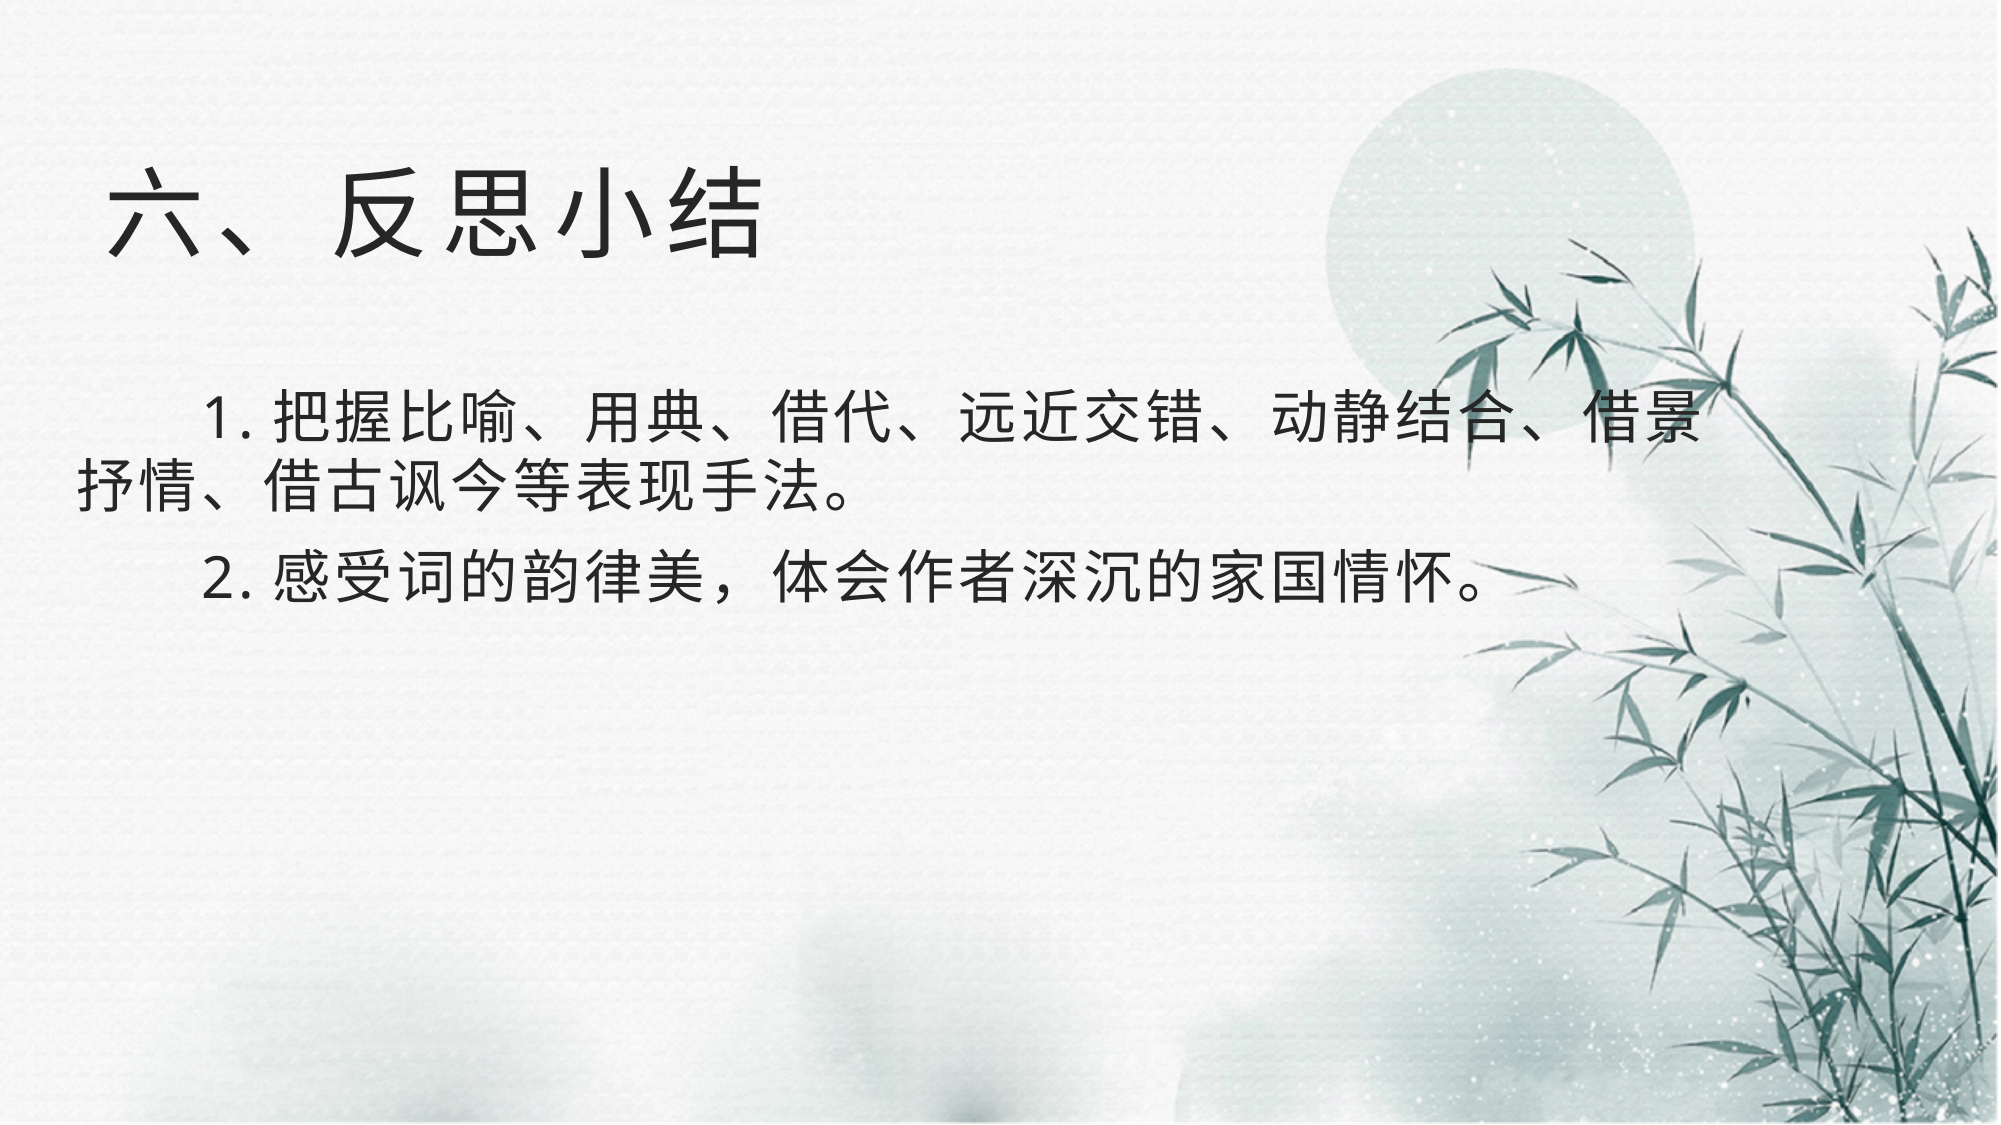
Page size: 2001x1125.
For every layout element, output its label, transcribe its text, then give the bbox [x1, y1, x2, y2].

picture [0, 0, 1998, 1124]
title 六、反思小结 [89, 76, 1655, 279]
subtitle 1.把握比喻、用典、借代、远近交错、动静结合、借景抒情、借古讽今等表现手法。 2.感受词的韵律美，体会作者深沉的家国情怀。 [61, 372, 1735, 1085]
